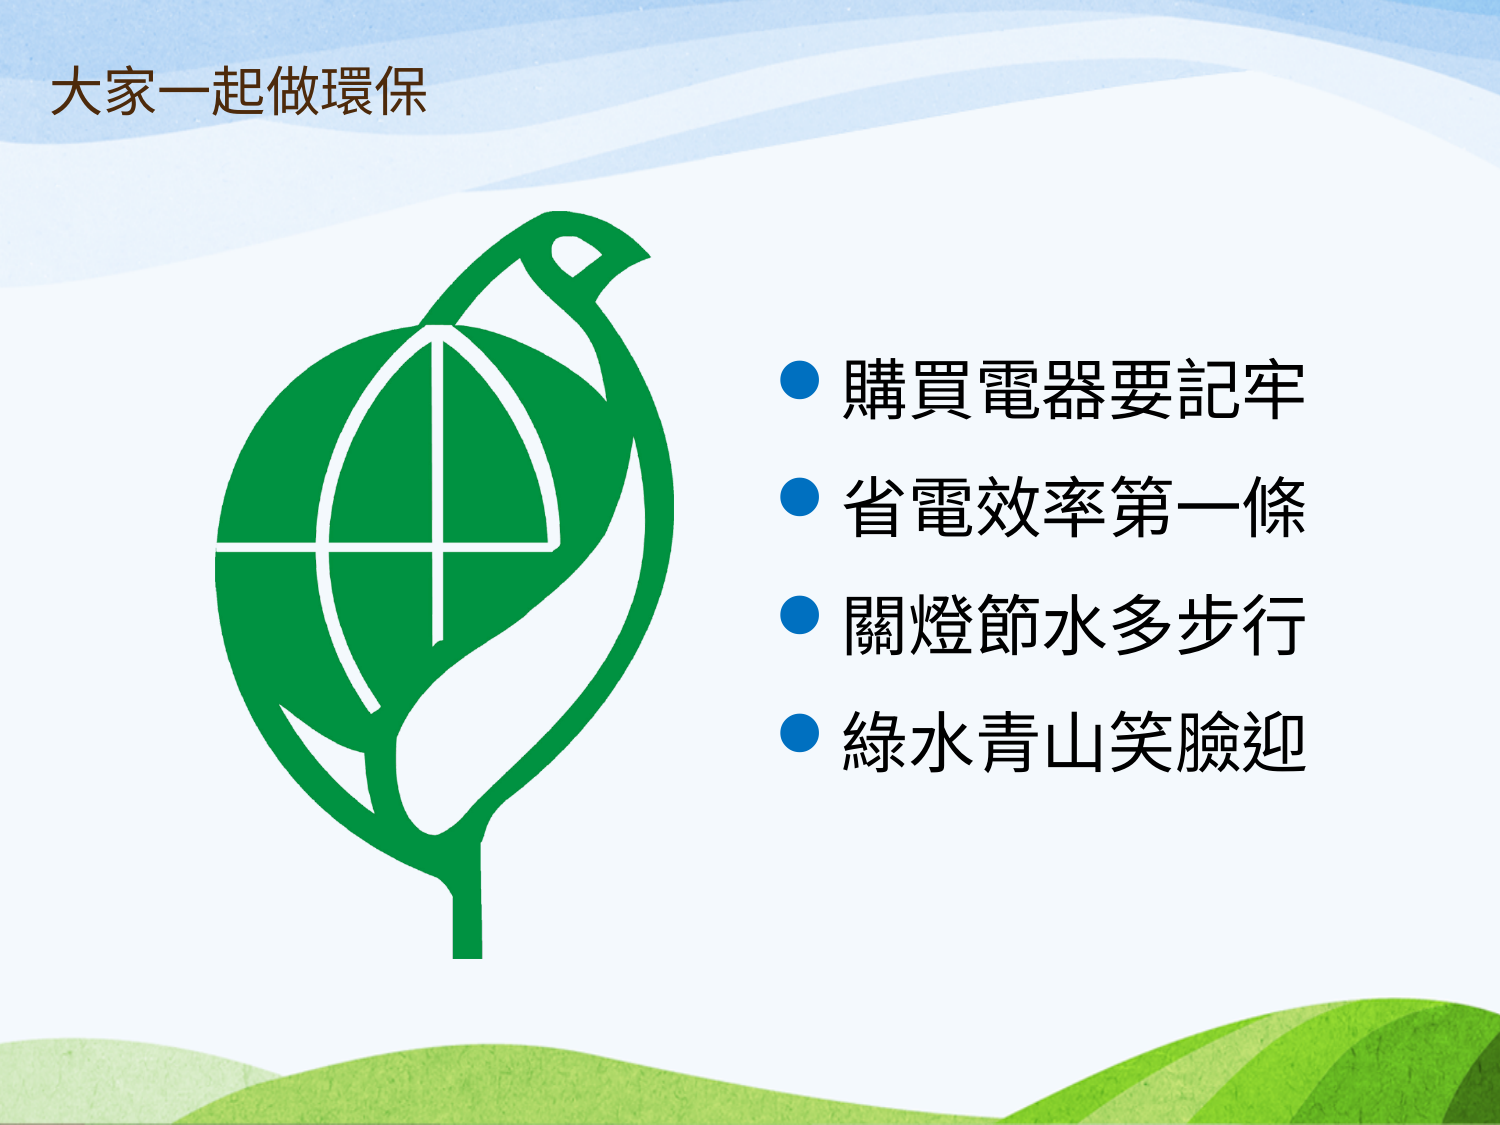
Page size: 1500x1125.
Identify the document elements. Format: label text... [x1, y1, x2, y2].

title 大家一起做環保 [34, 36, 465, 131]
picture [0, 0, 1500, 1125]
list 購買電器要記牢 省電效率第一條 關燈節水多步行 綠水青山笑臉迎 [759, 340, 1375, 862]
